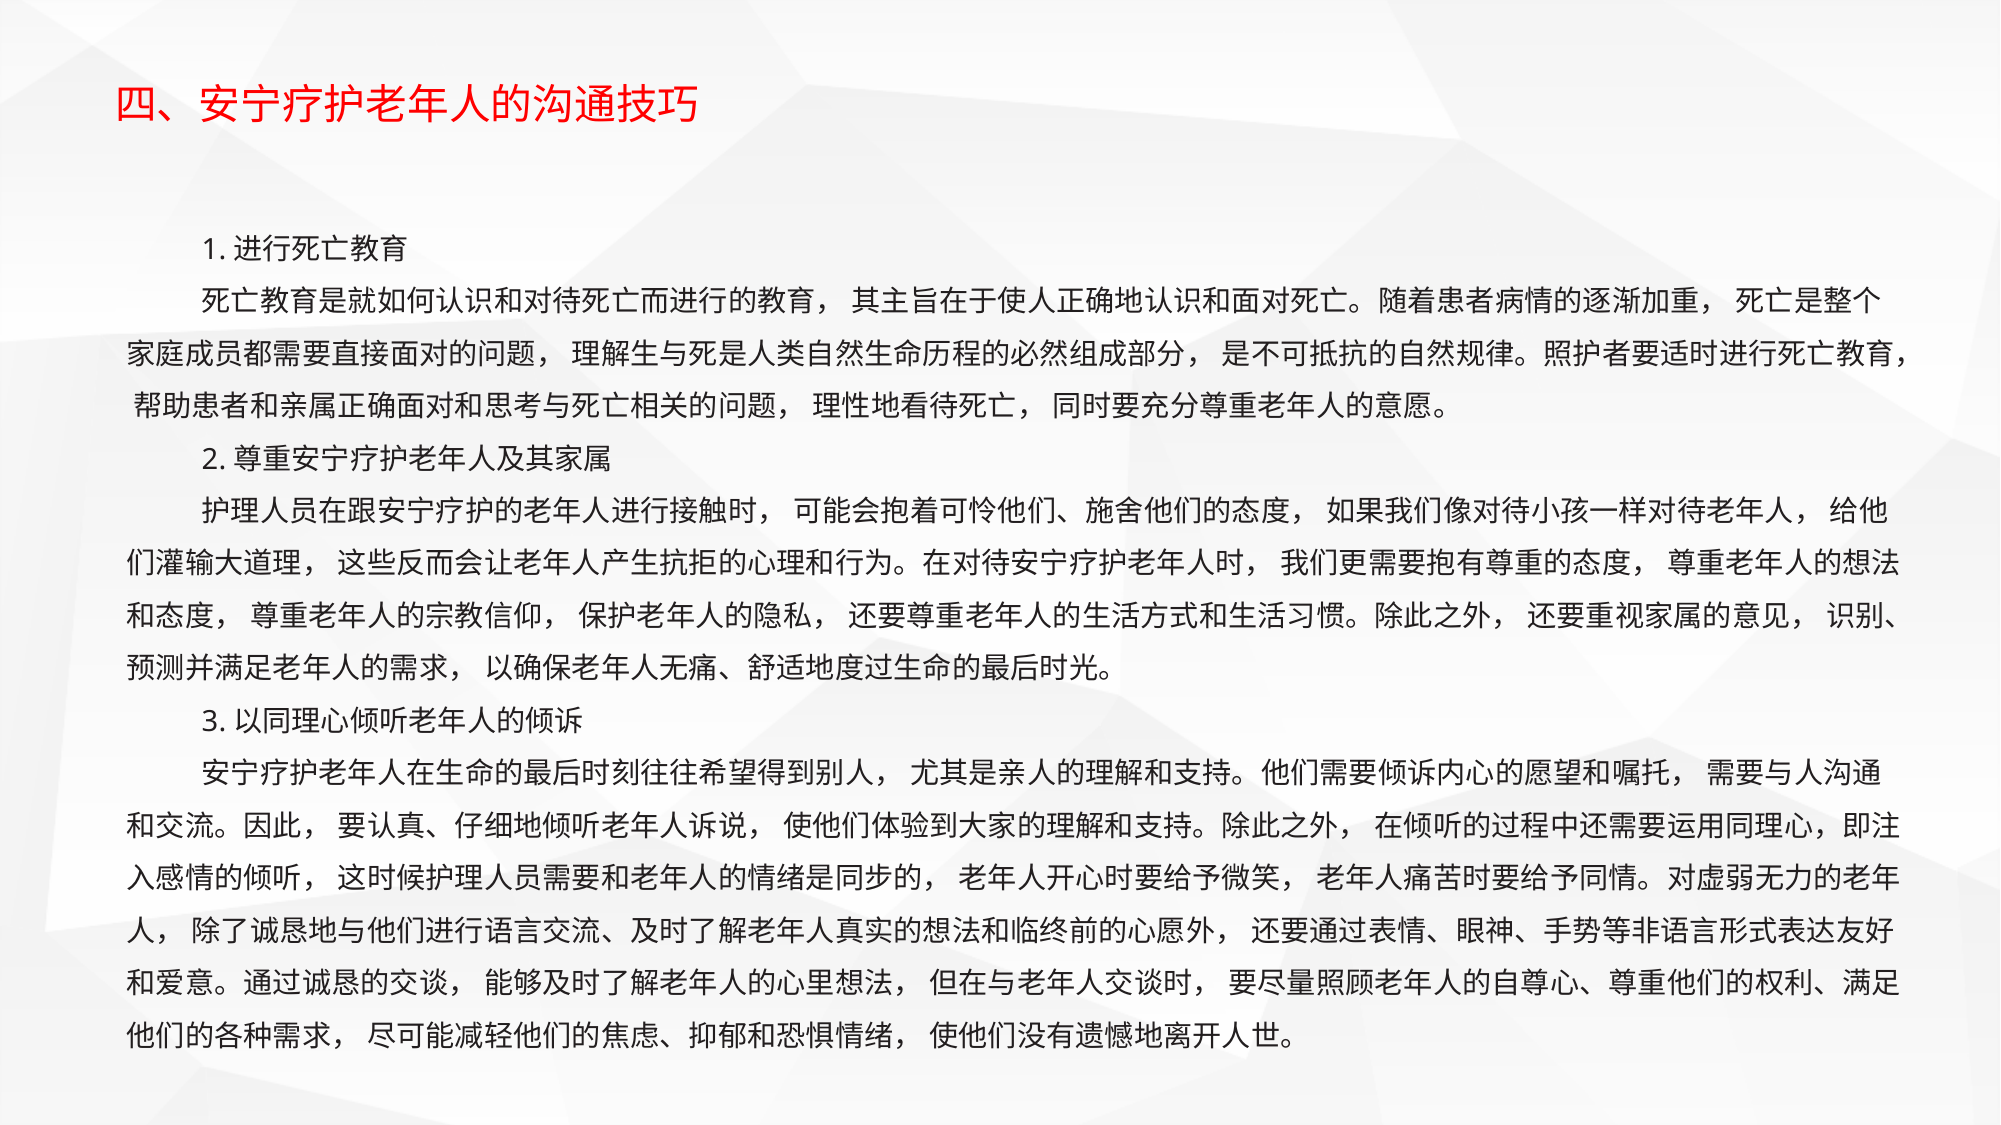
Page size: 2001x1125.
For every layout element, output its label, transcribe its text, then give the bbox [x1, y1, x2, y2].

picture [0, 0, 2000, 1125]
text_box 四、安宁疗护老年人的沟通技巧 [100, 70, 1188, 136]
text_box 1.进行死亡教育 死亡教育是就如何认识和对待死亡而进行的教育， 其主旨在于使人正确地认识和面对死亡。随着患者病情的逐渐加重， 死亡是整个家庭成员都需要直接面对的问题， 理解生与死是人类自然生命历程的必然组成部分， 是不可抵抗的自然规律。照护者要适时进行死亡教育， 帮助患者和亲属正确面对和思考与死亡相关的问题， 理性地看待死亡， 同时要充分尊重老年人的意愿。 2.尊重安宁疗护老年人及其家属 护理人员在跟安宁疗护的老年人进行接触时， 可能会抱着可怜他们、施舍他们的态度， 如果我们像对待小孩一样对待老年人， 给他们灌输大道理， 这些反而会让老年人产生抗拒的心理和行为。在对待安宁疗护老年人时， 我们更需要抱有尊重的态度， 尊重老年人的想法和态度， 尊重老年人的宗教信仰， 保护老年人的隐私， 还要尊重老年人的生活方式和生活习惯。除此之外， 还要重视家属的意见， 识别、预测并满足老年人的需求， 以确保老年人无痛、舒适地度过生命的最后时光。 3.以同理心倾听老年人的倾诉 安宁疗护老年人在生命的最后时刻往往希望得到别人， 尤其是亲人的理解和支持。他们需要倾诉内心的愿望和嘱托， 需要与人沟通和交流。因此， 要认真、仔细地倾听老年人诉说， 使他们体验到大家的理解和支持。除此之外， 在倾听的过程中还需要运用同理心，即注入感情的倾听， 这时候护理人员需要和老年人的情绪是同步的， 老年人开心时要给予微笑， 老年人痛苦时要给予同情。对虚弱无力的老年人， 除了诚恳地与他们进行语言交流、及时了解老年人真实的想法和临终前的心愿外， 还要通过表情、眼神、手势等非语言形式表达友好和爱意。通过诚恳的交谈， 能够及时了解老年人的心里想法， 但在与老年人交谈时， 要尽量照顾老年人的自尊心、尊重他们的权利、满足他们的各种需求， 尽可能减轻他们的焦虑、抑郁和恐惧情绪， 使他们没有遗憾地离开人世。 [111, 205, 1926, 1060]
